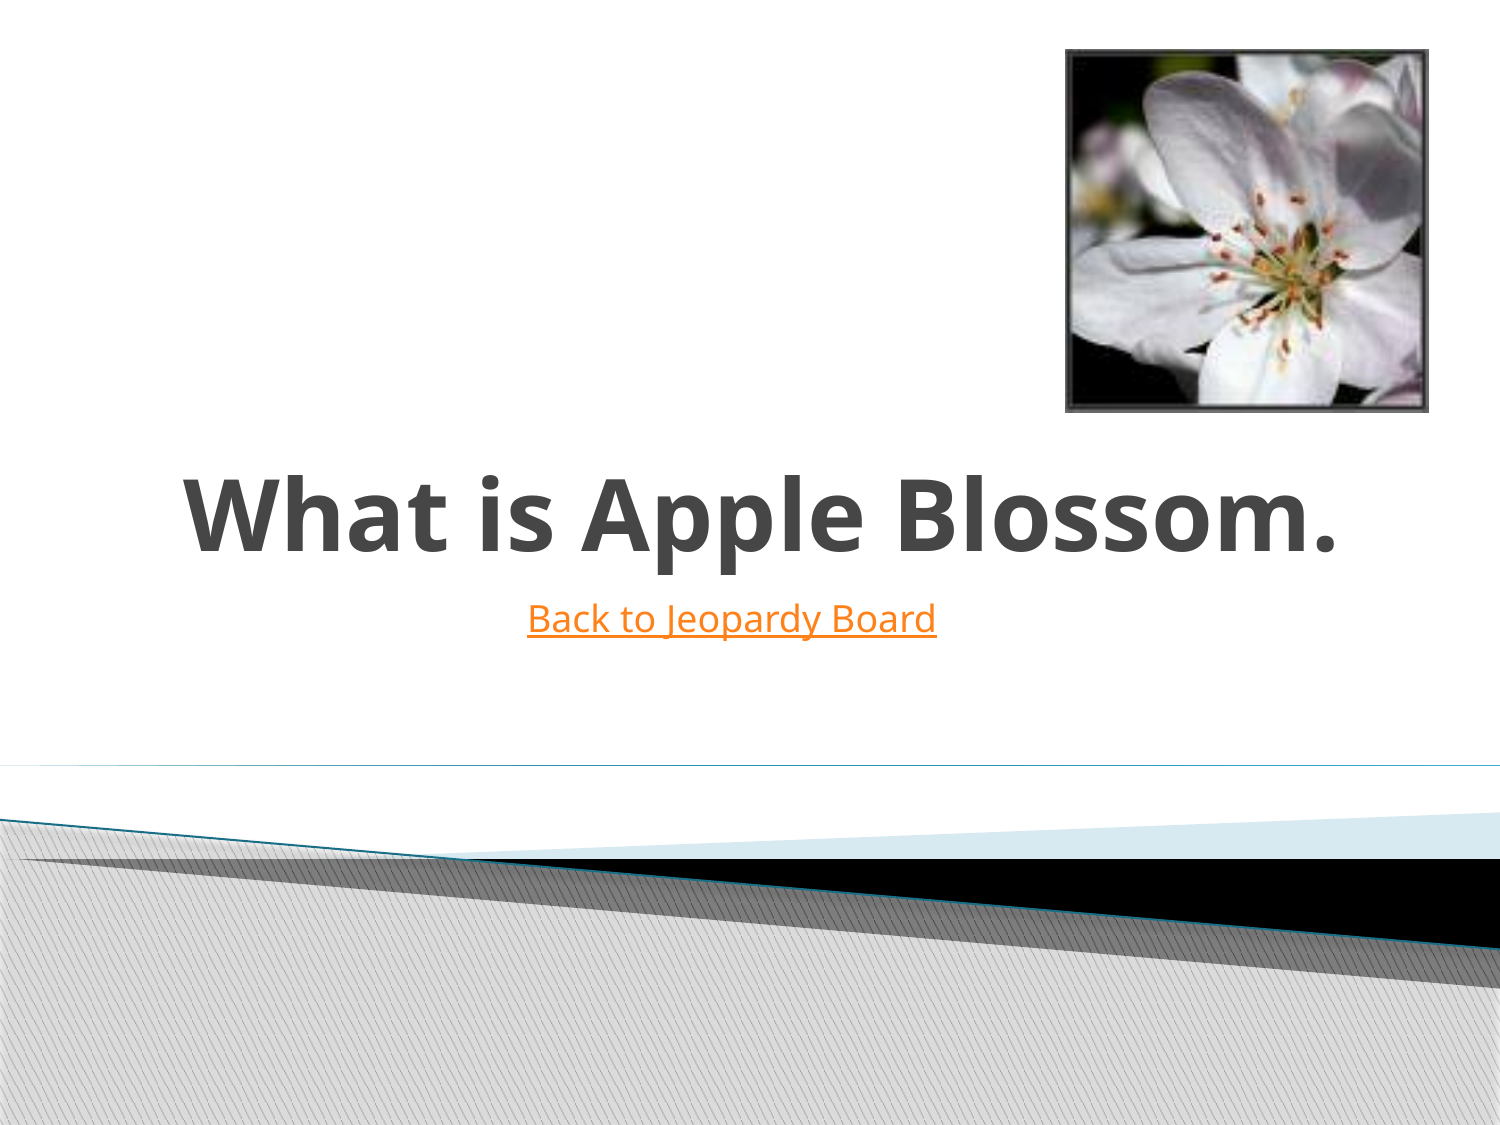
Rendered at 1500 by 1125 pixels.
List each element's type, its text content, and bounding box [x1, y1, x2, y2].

text_box Back to Jeopardy Board [512, 587, 963, 654]
picture [5, 859, 1500, 989]
title What is Apple Blossom. [125, 337, 1400, 579]
picture [1065, 49, 1429, 413]
